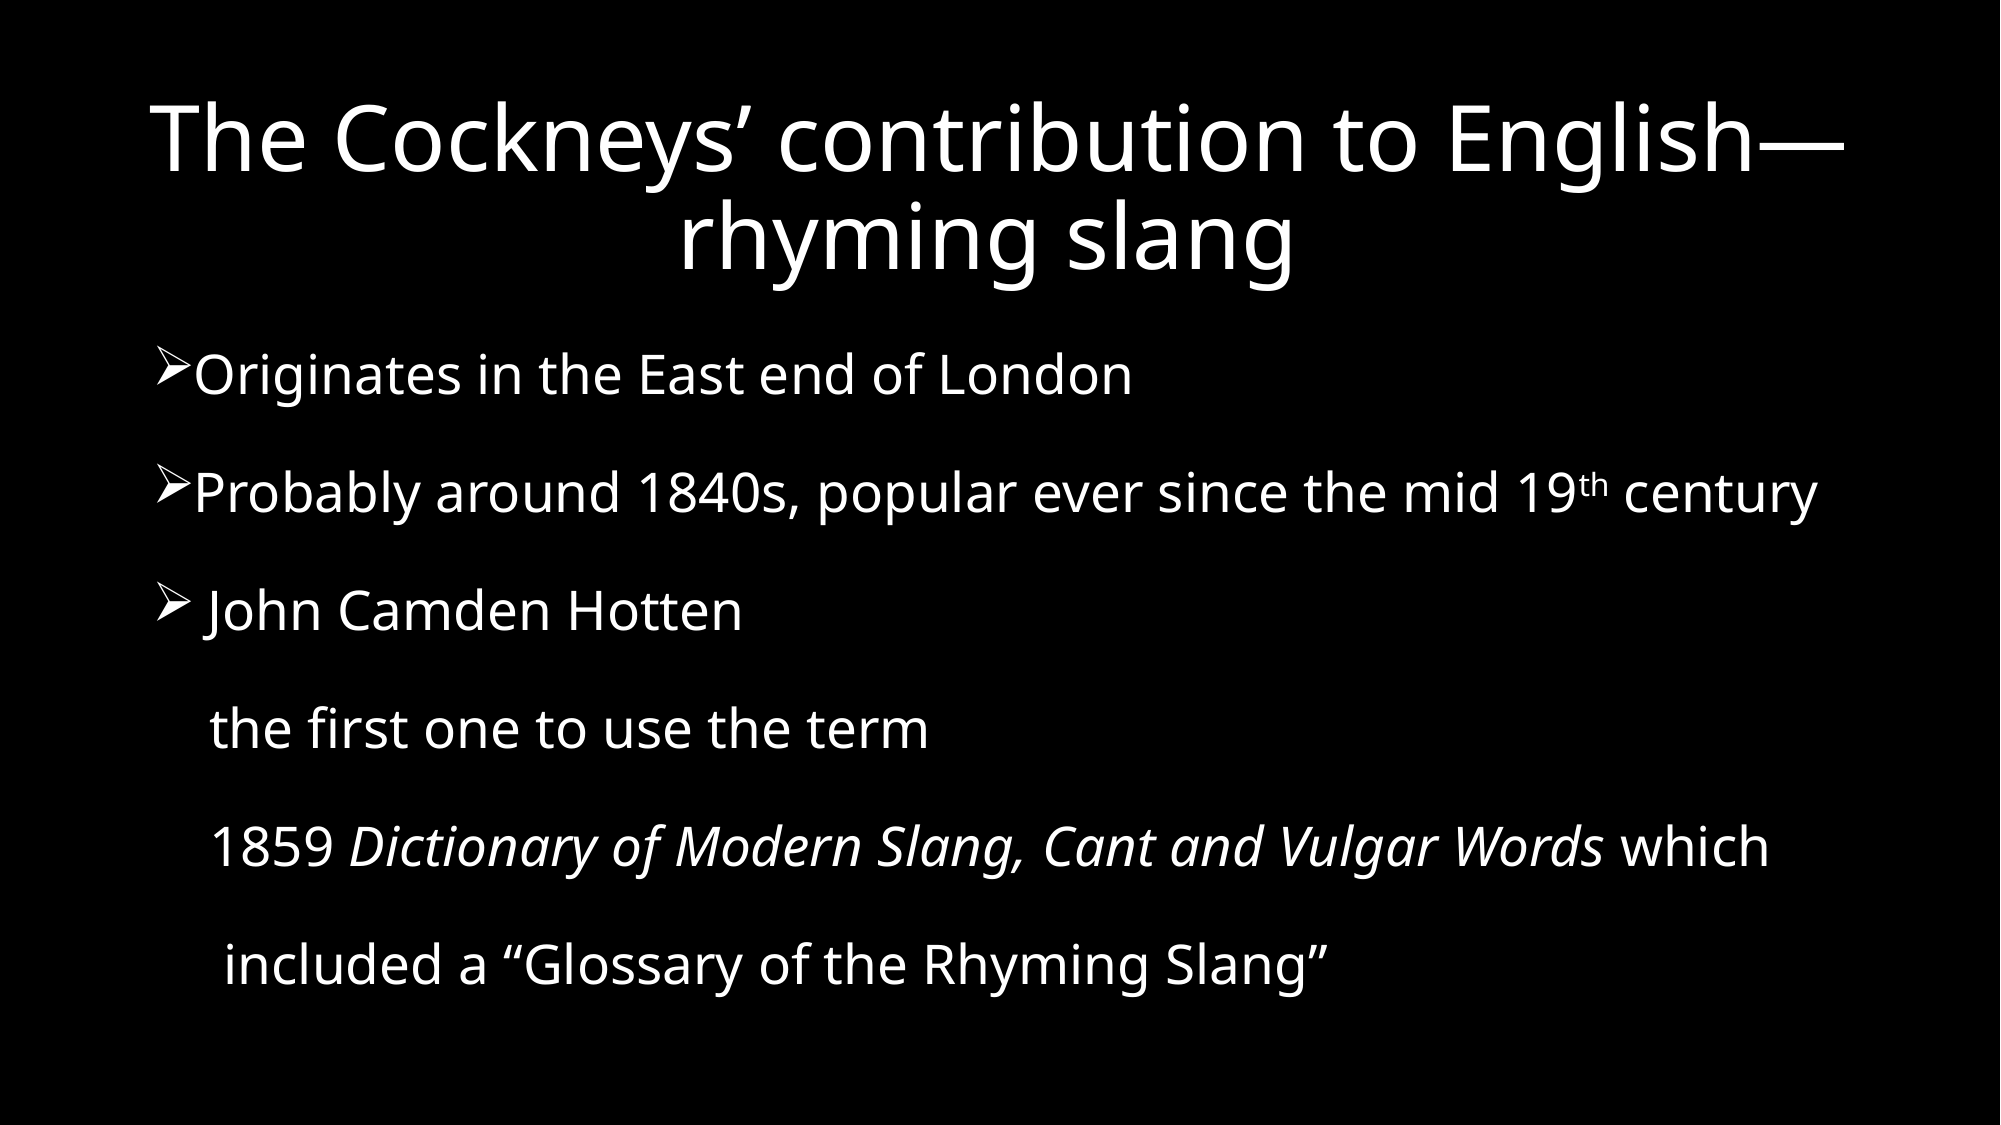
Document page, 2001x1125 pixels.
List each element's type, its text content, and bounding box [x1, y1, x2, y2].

title The Cockneys’ contribution to English—rhyming slang [103, 82, 1897, 300]
list Originates in the East end of London Probably around 1840s, popular ever since the mid 19th century John Camden Hotten the first one to use the term 1859 Dictionary of Modern Slang, Cant and Vulgar Words which included a “Glossary of the Rhyming Slang” [137, 299, 1863, 1014]
